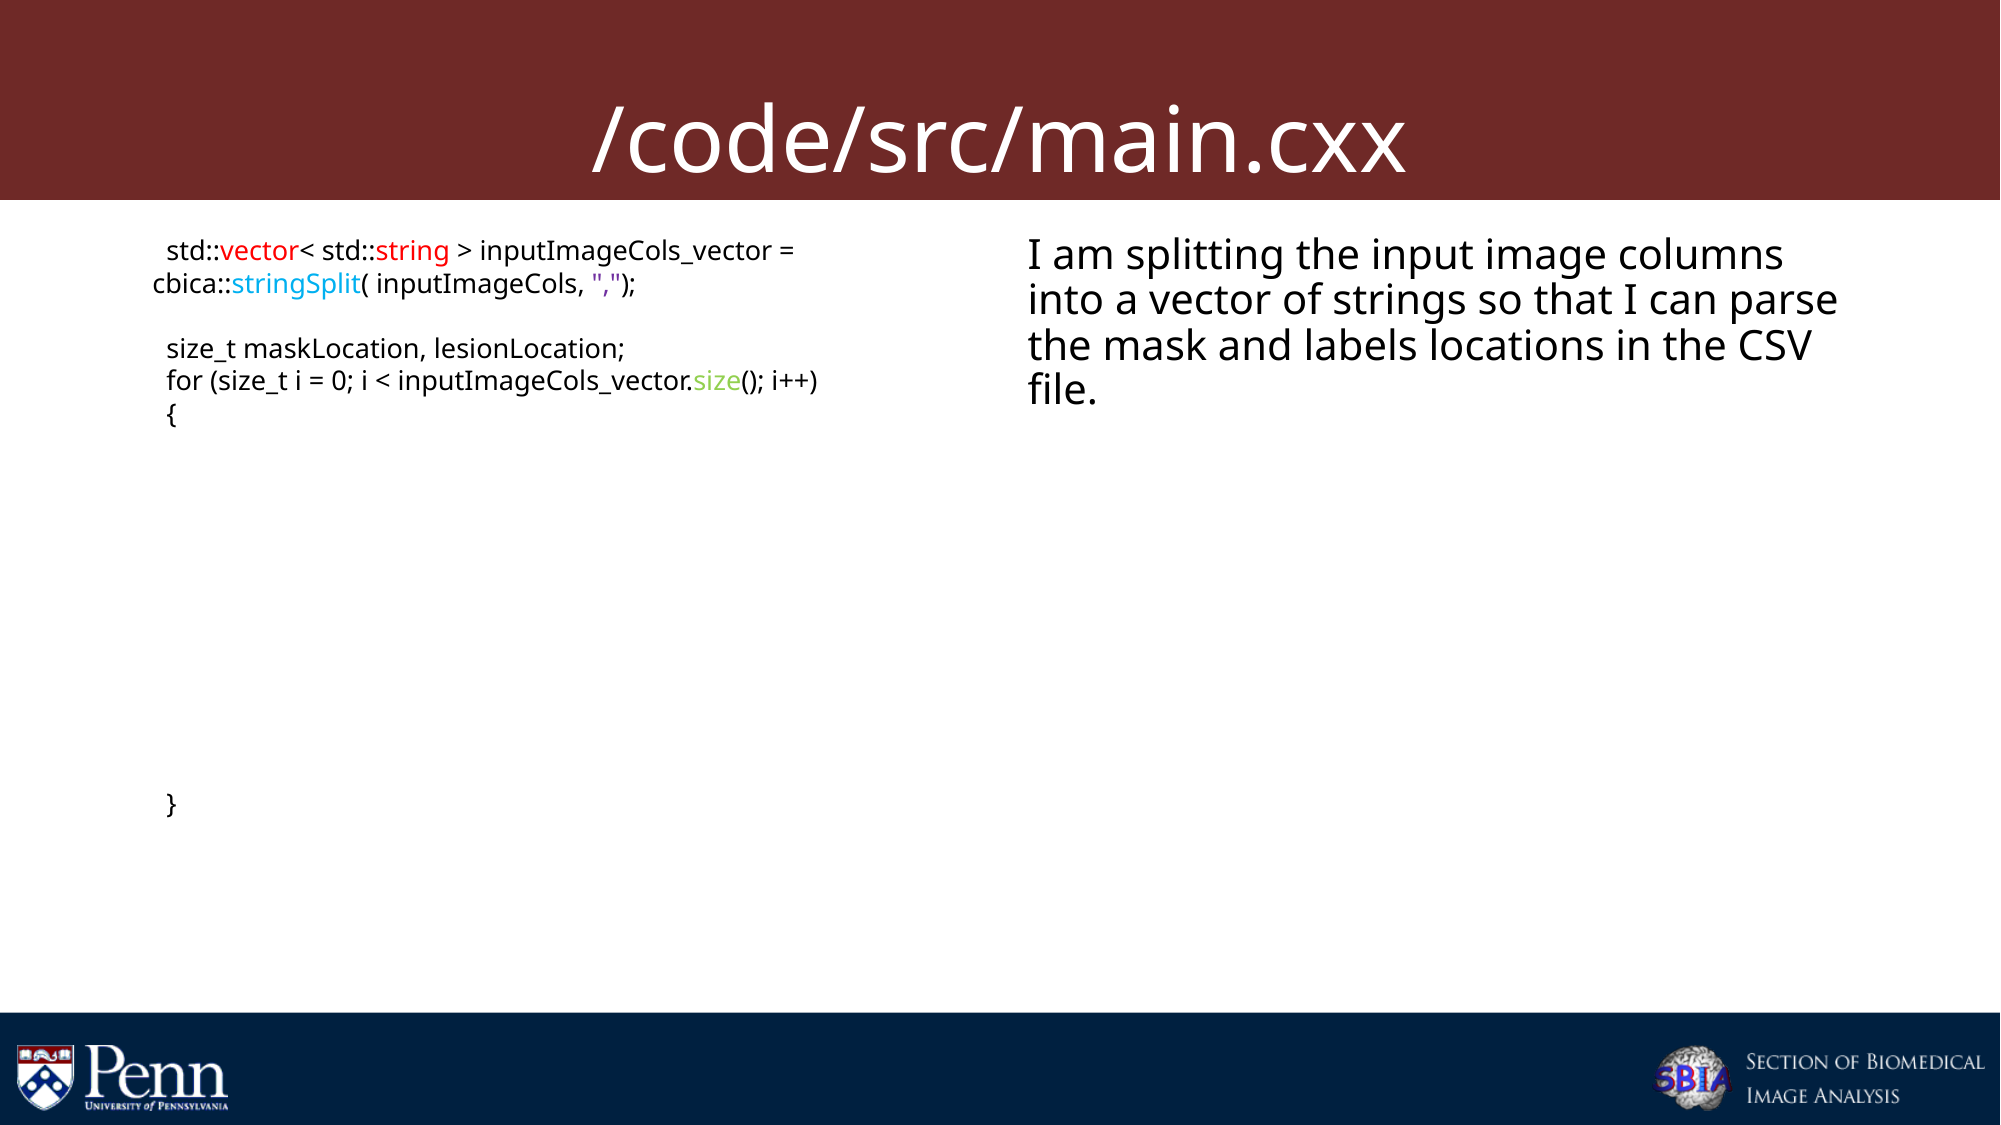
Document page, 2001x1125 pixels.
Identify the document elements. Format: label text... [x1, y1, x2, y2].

list I am splitting the input image columns into a vector of strings so that I can parse the mask and labels locations in the CSV file. [1012, 226, 1863, 987]
picture [1652, 1044, 1985, 1112]
title /code/src/main.cxx [137, 0, 1863, 200]
list std::vector< std::string > inputImageCols_vector = cbica::stringSplit( inputImageCols, ","); size_t maskLocation, lesionLocation; for (size_t i = 0; i < inputImageCols_vector.size(); i++) { std::string tempString = inputImageCols_vector[i]; std::transform(tempString.begin(), tempString.end(), tempString.begin(), ::tolower); if (tempString == "manual") { maskLocation = i; } else if (tempString == "foreground") { lesionLocation = i; } } [137, 226, 985, 987]
picture [17, 1045, 228, 1111]
